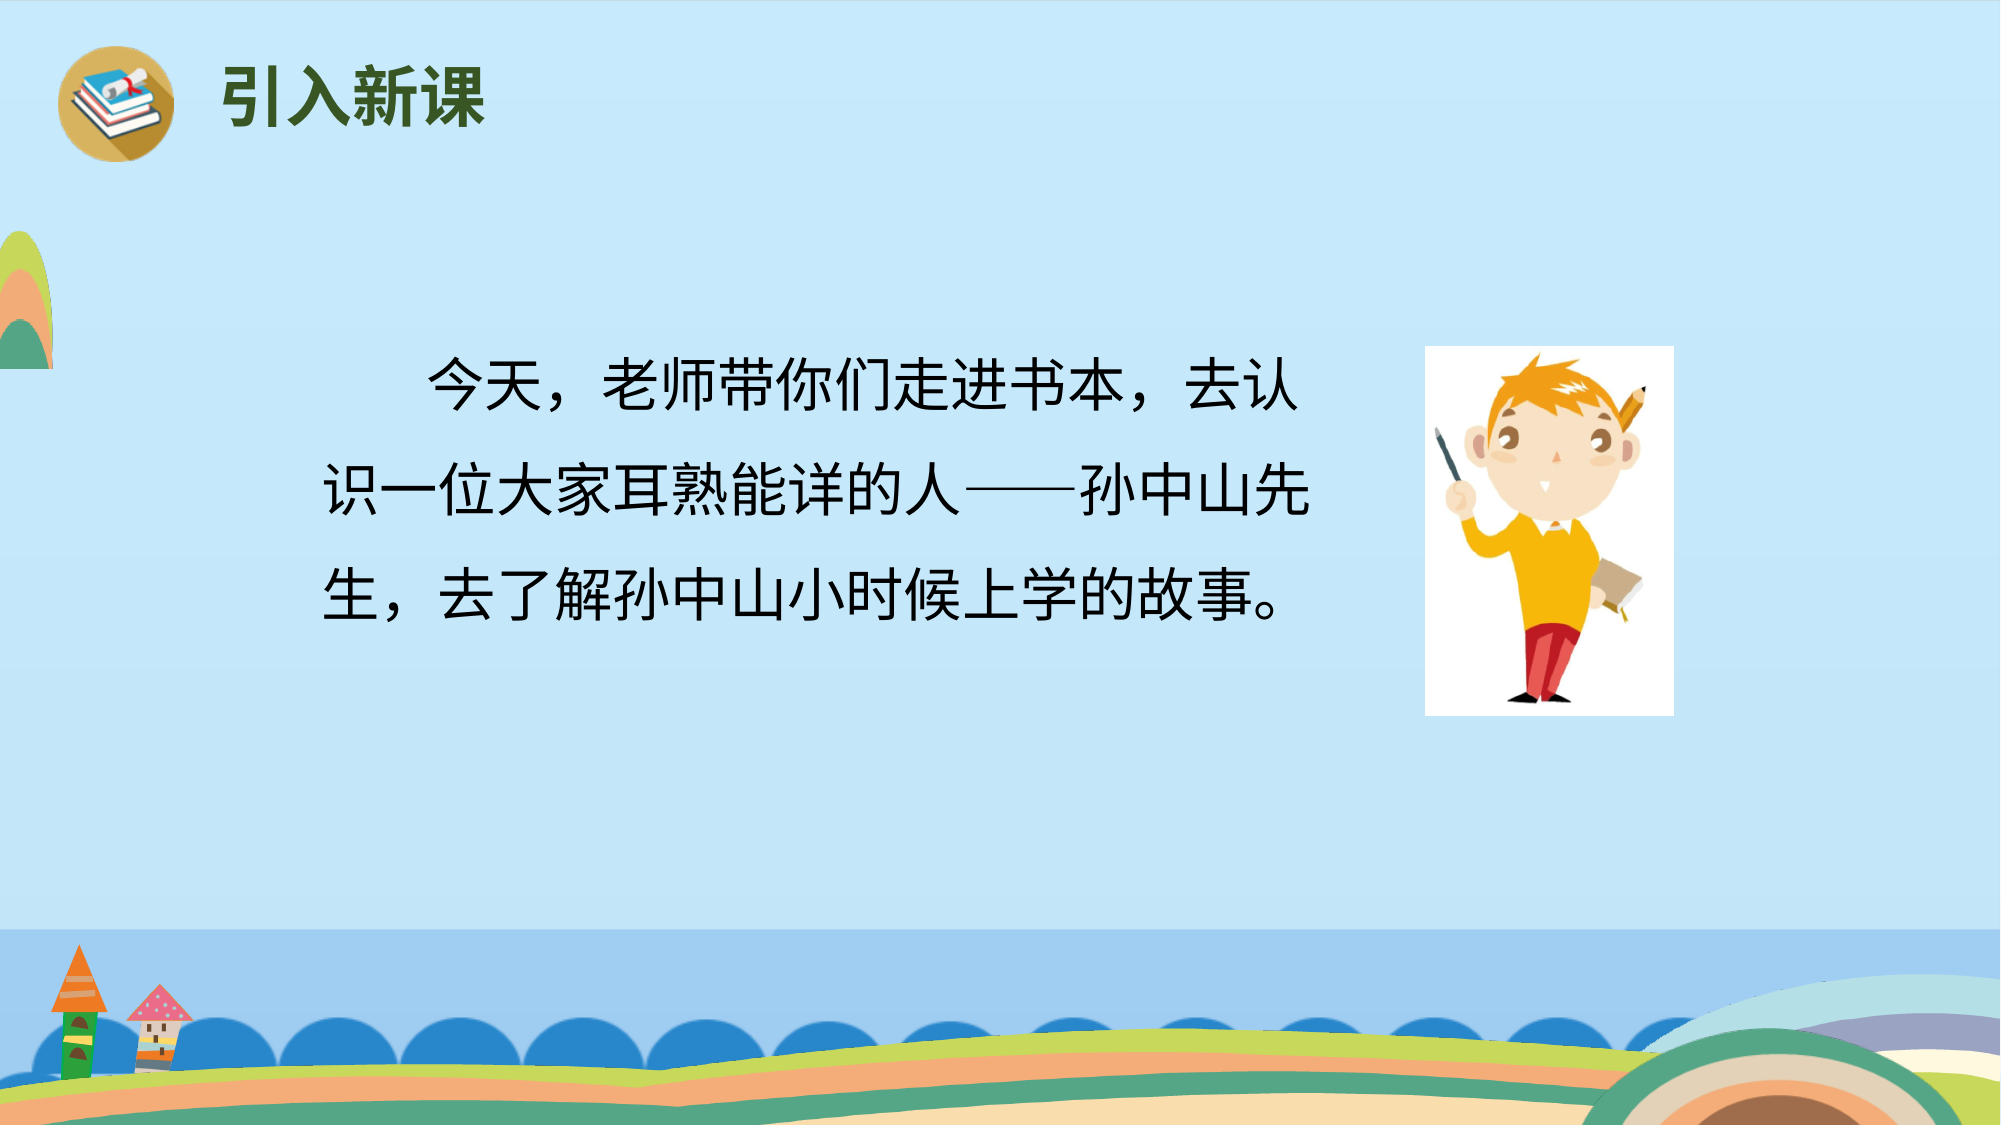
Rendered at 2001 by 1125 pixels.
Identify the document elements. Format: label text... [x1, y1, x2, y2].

picture [0, 0, 2001, 1125]
text_box 今天，老师带你们走进书本，去认识一位大家耳熟能详的人——孙中山先生，去了解孙中山小时候上学的故事。 [306, 306, 1373, 636]
text_box 引入新课 [203, 47, 502, 143]
